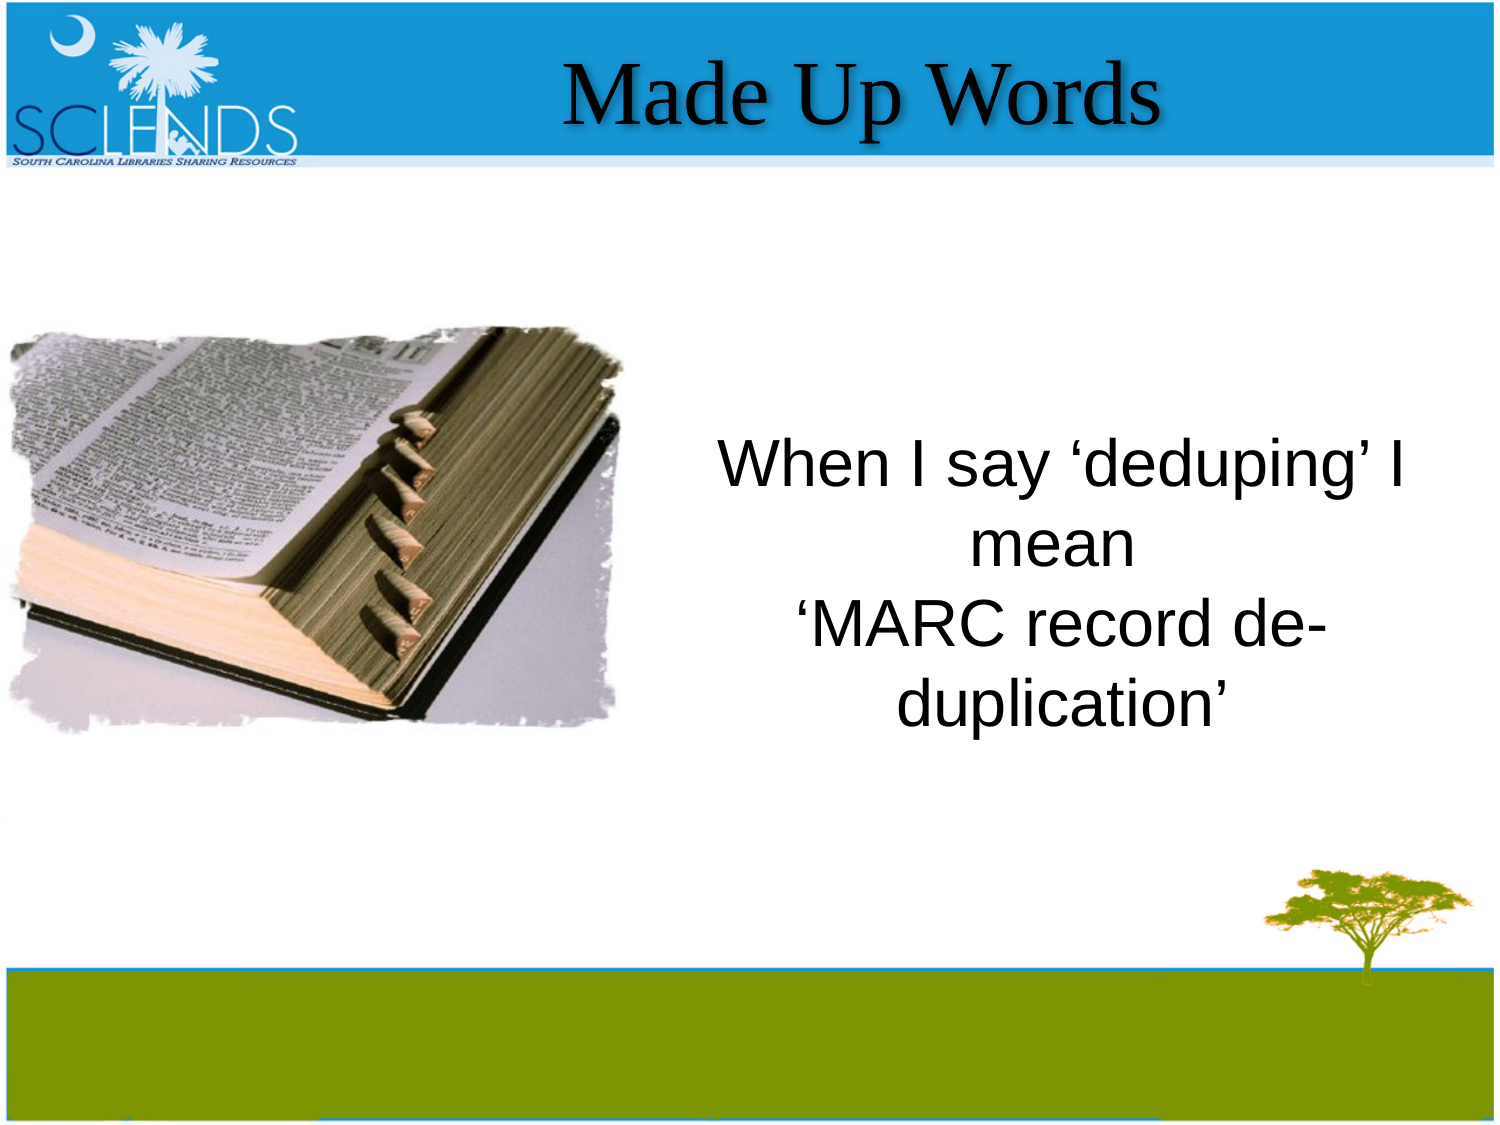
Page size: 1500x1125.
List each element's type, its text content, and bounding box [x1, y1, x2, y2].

title Made Up Words [275, 24, 1450, 150]
picture [0, 0, 1500, 1125]
subtitle When I say ‘deduping’ I mean ‘MARC record de-duplication’ [641, 412, 1500, 625]
